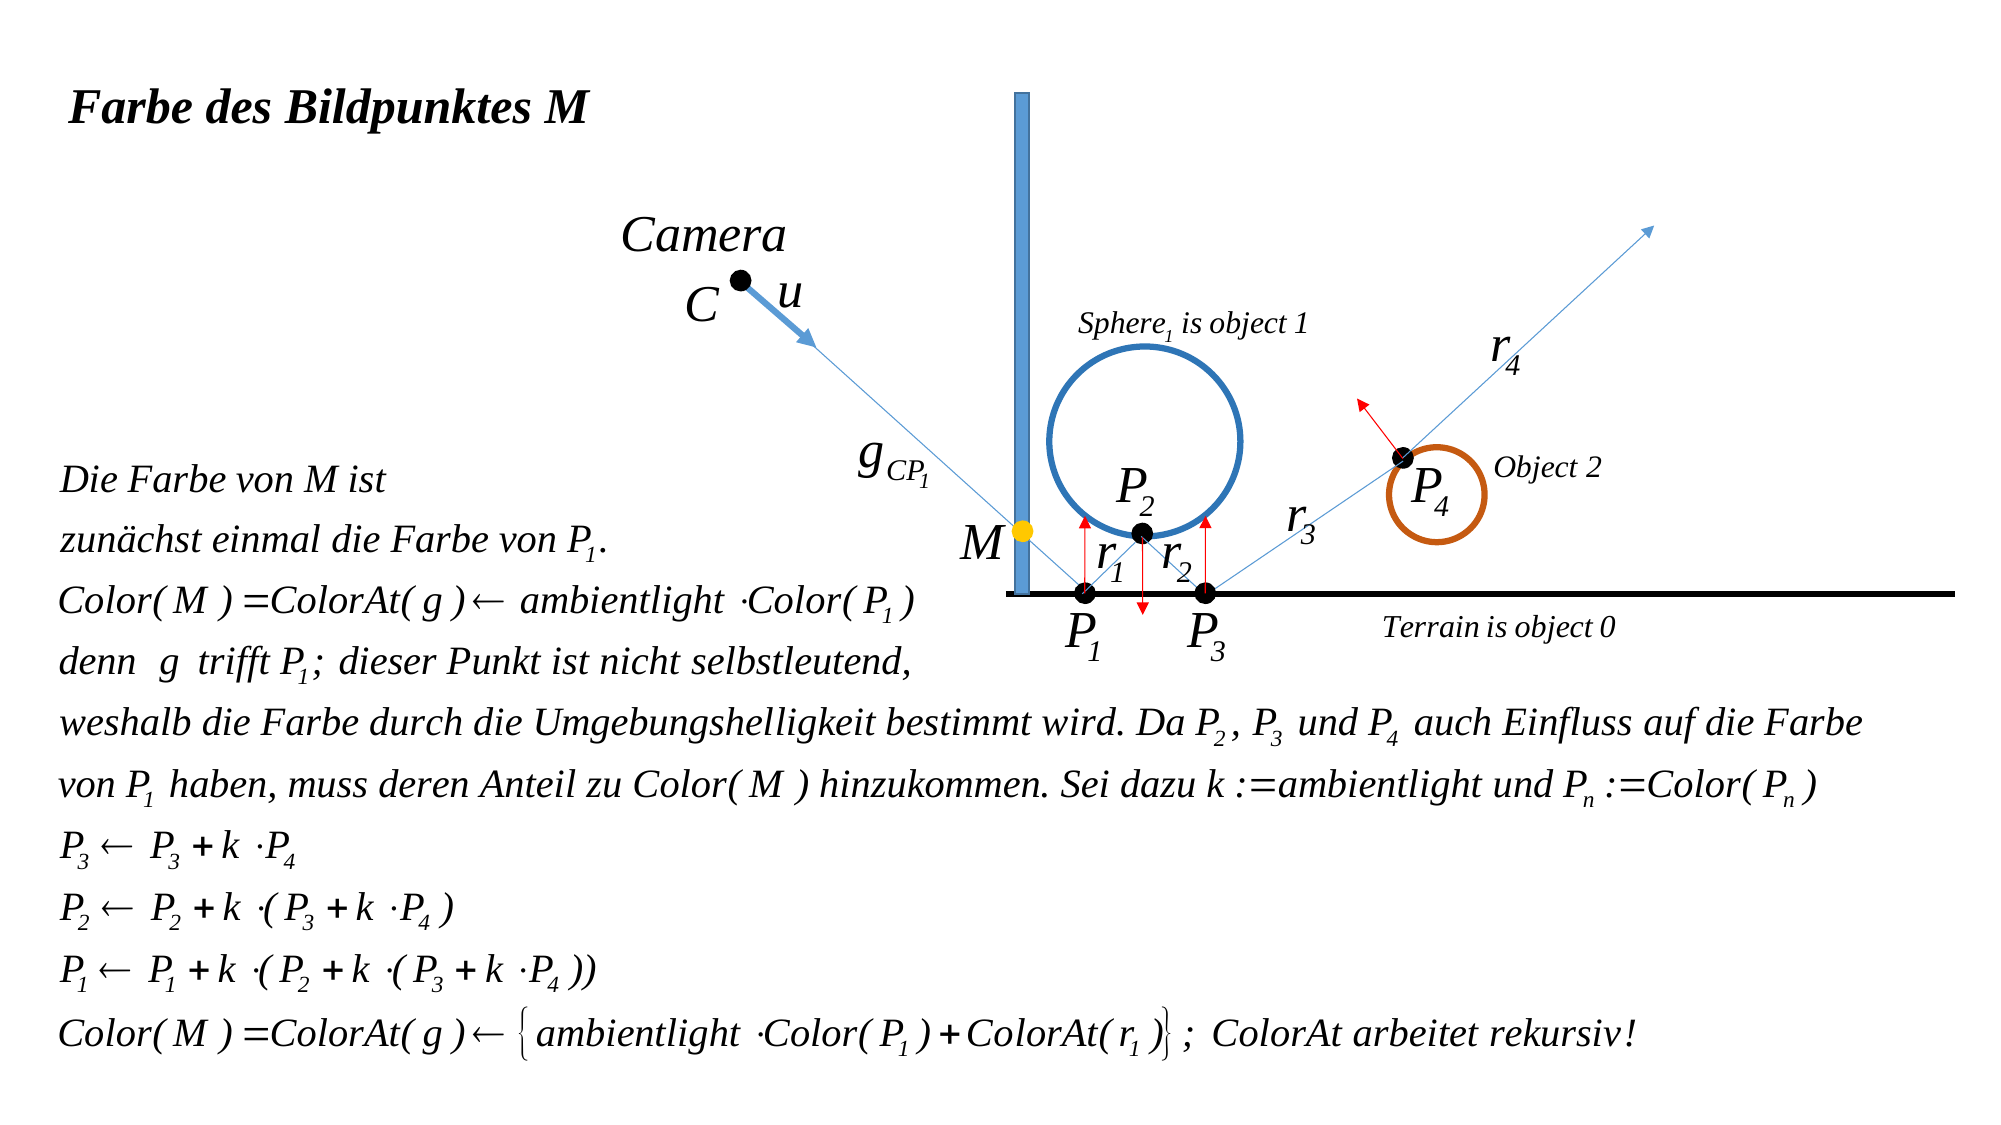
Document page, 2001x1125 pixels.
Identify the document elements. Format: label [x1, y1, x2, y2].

text_box [53, 66, 1956, 1068]
